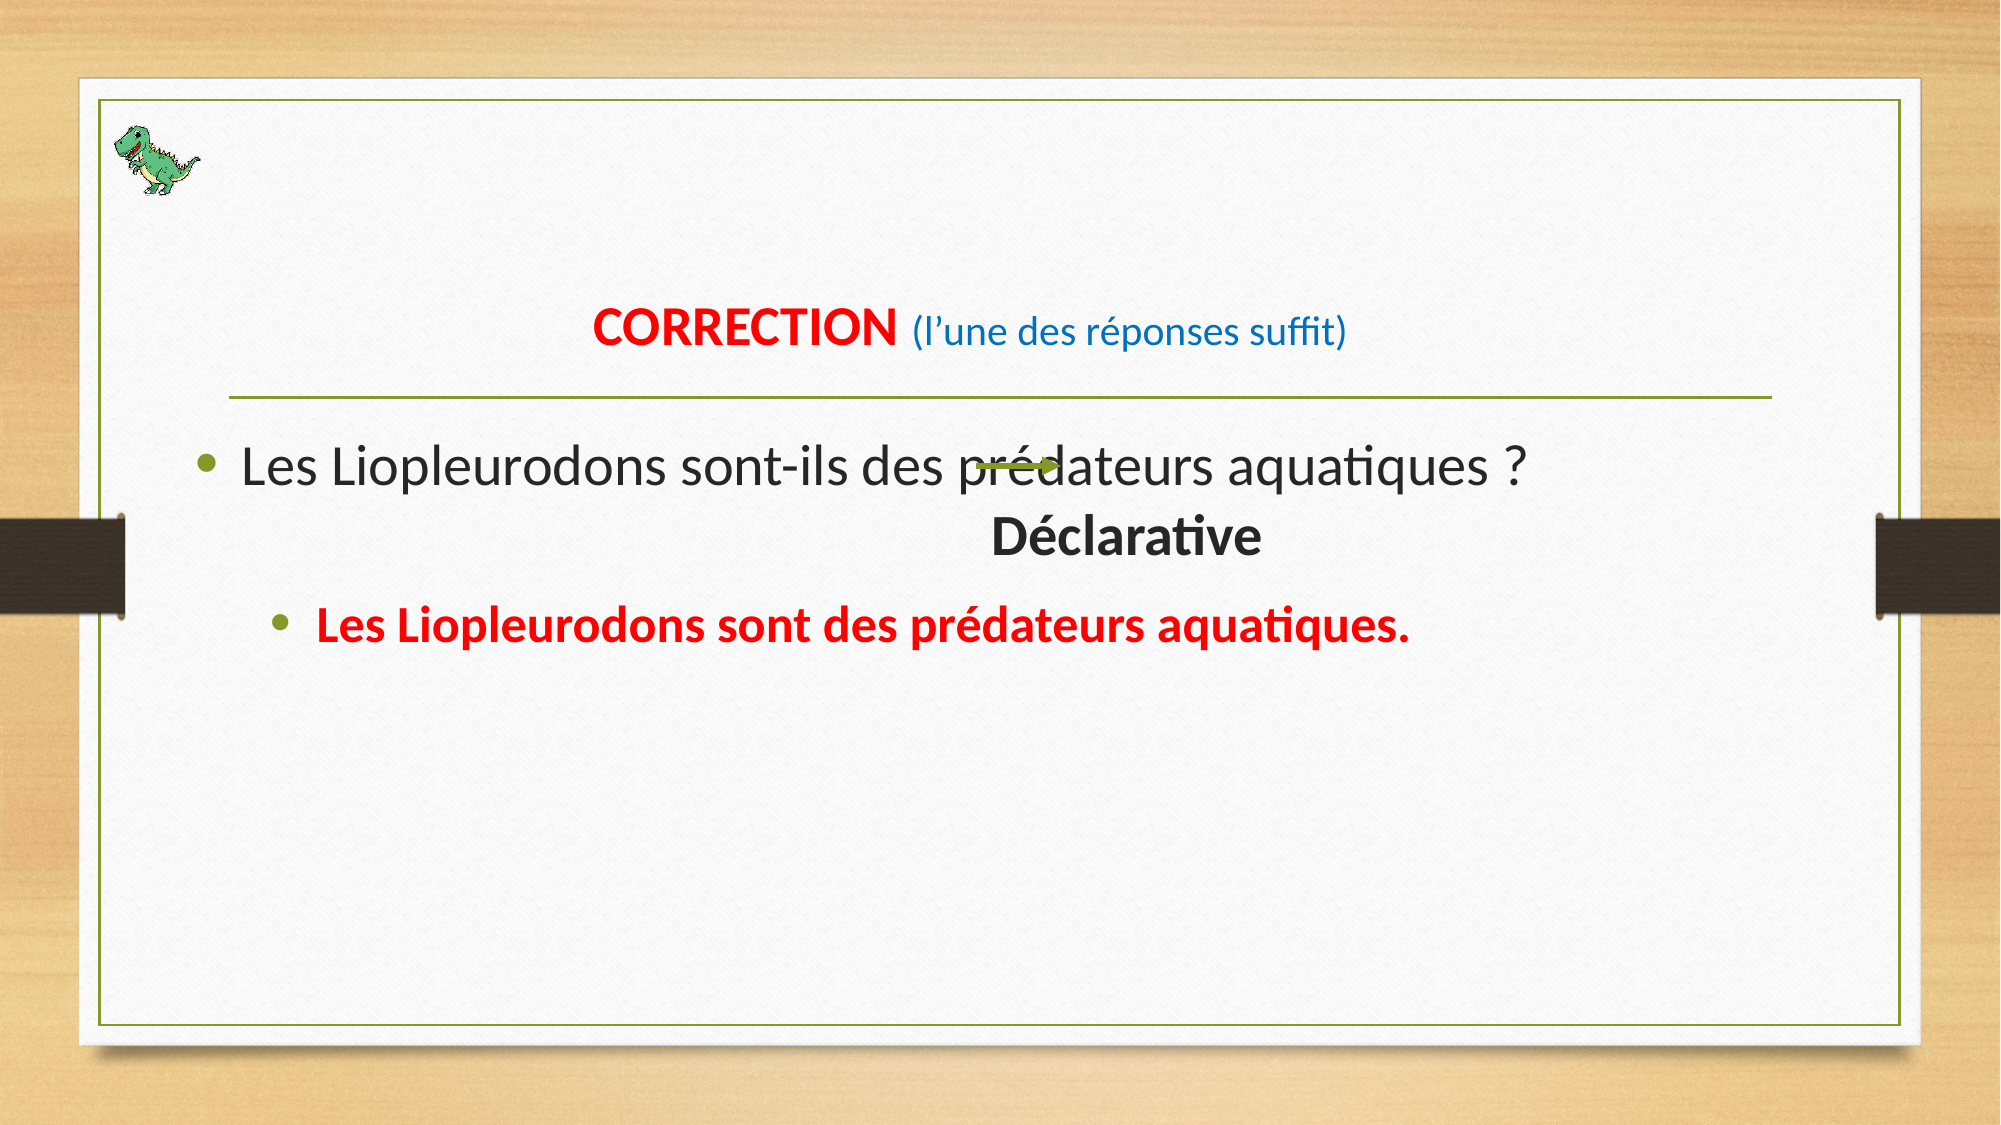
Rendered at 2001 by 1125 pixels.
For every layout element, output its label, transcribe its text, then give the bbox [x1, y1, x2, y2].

title CORRECTION (l’une des réponses suffit) [154, 161, 1788, 375]
picture [0, 0, 2001, 1125]
text_box Les Liopleurodons sont-ils des prédateurs aquatiques ? Déclarative Les Liopleurodons sont des prédateurs aquatiques. [104, 419, 1901, 992]
